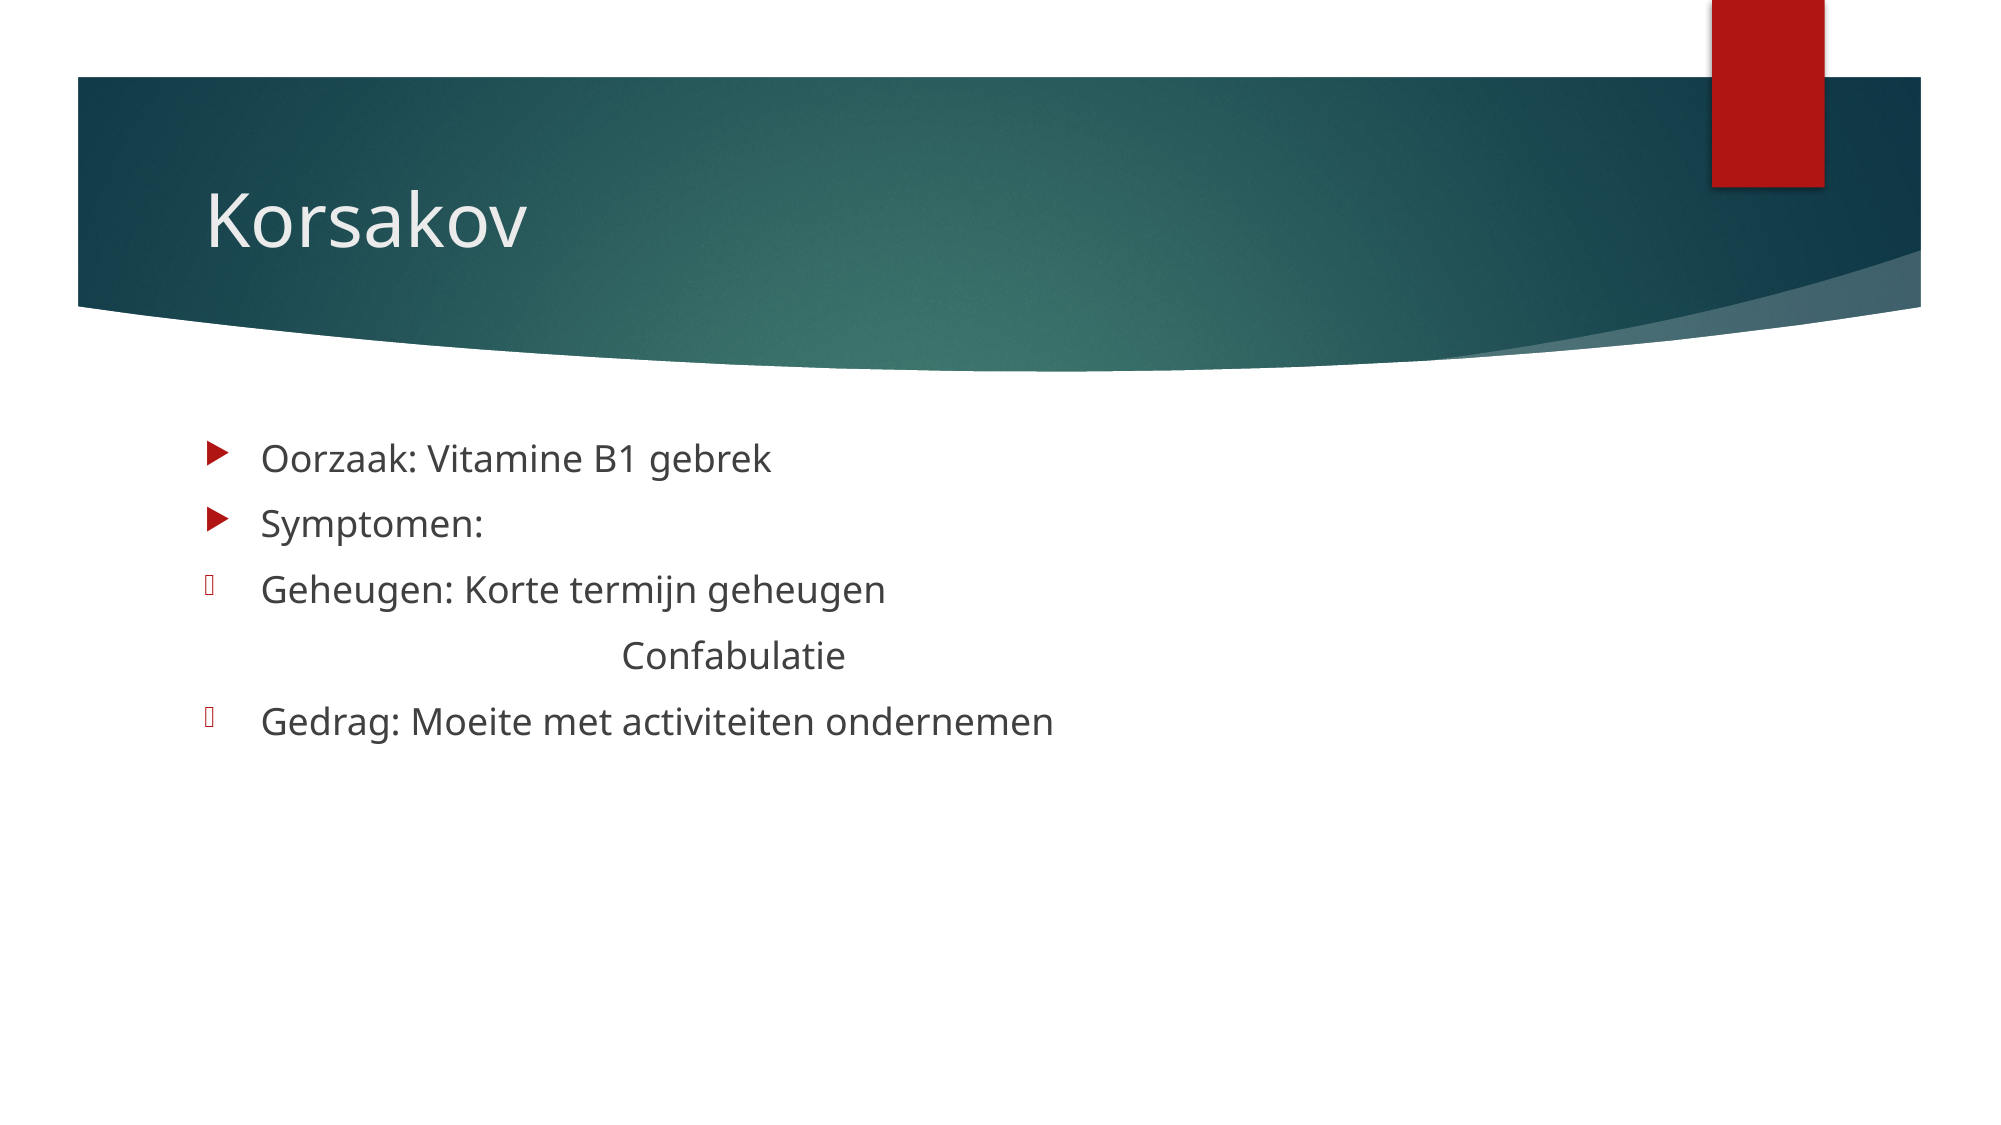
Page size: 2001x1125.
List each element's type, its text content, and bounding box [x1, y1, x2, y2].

title Korsakov [189, 159, 1638, 276]
list Oorzaak: Vitamine B1 gebrek Symptomen: Geheugen: Korte termijn geheugen Confabulatie Gedrag: Moeite met activiteiten ondernemen [189, 427, 1638, 988]
